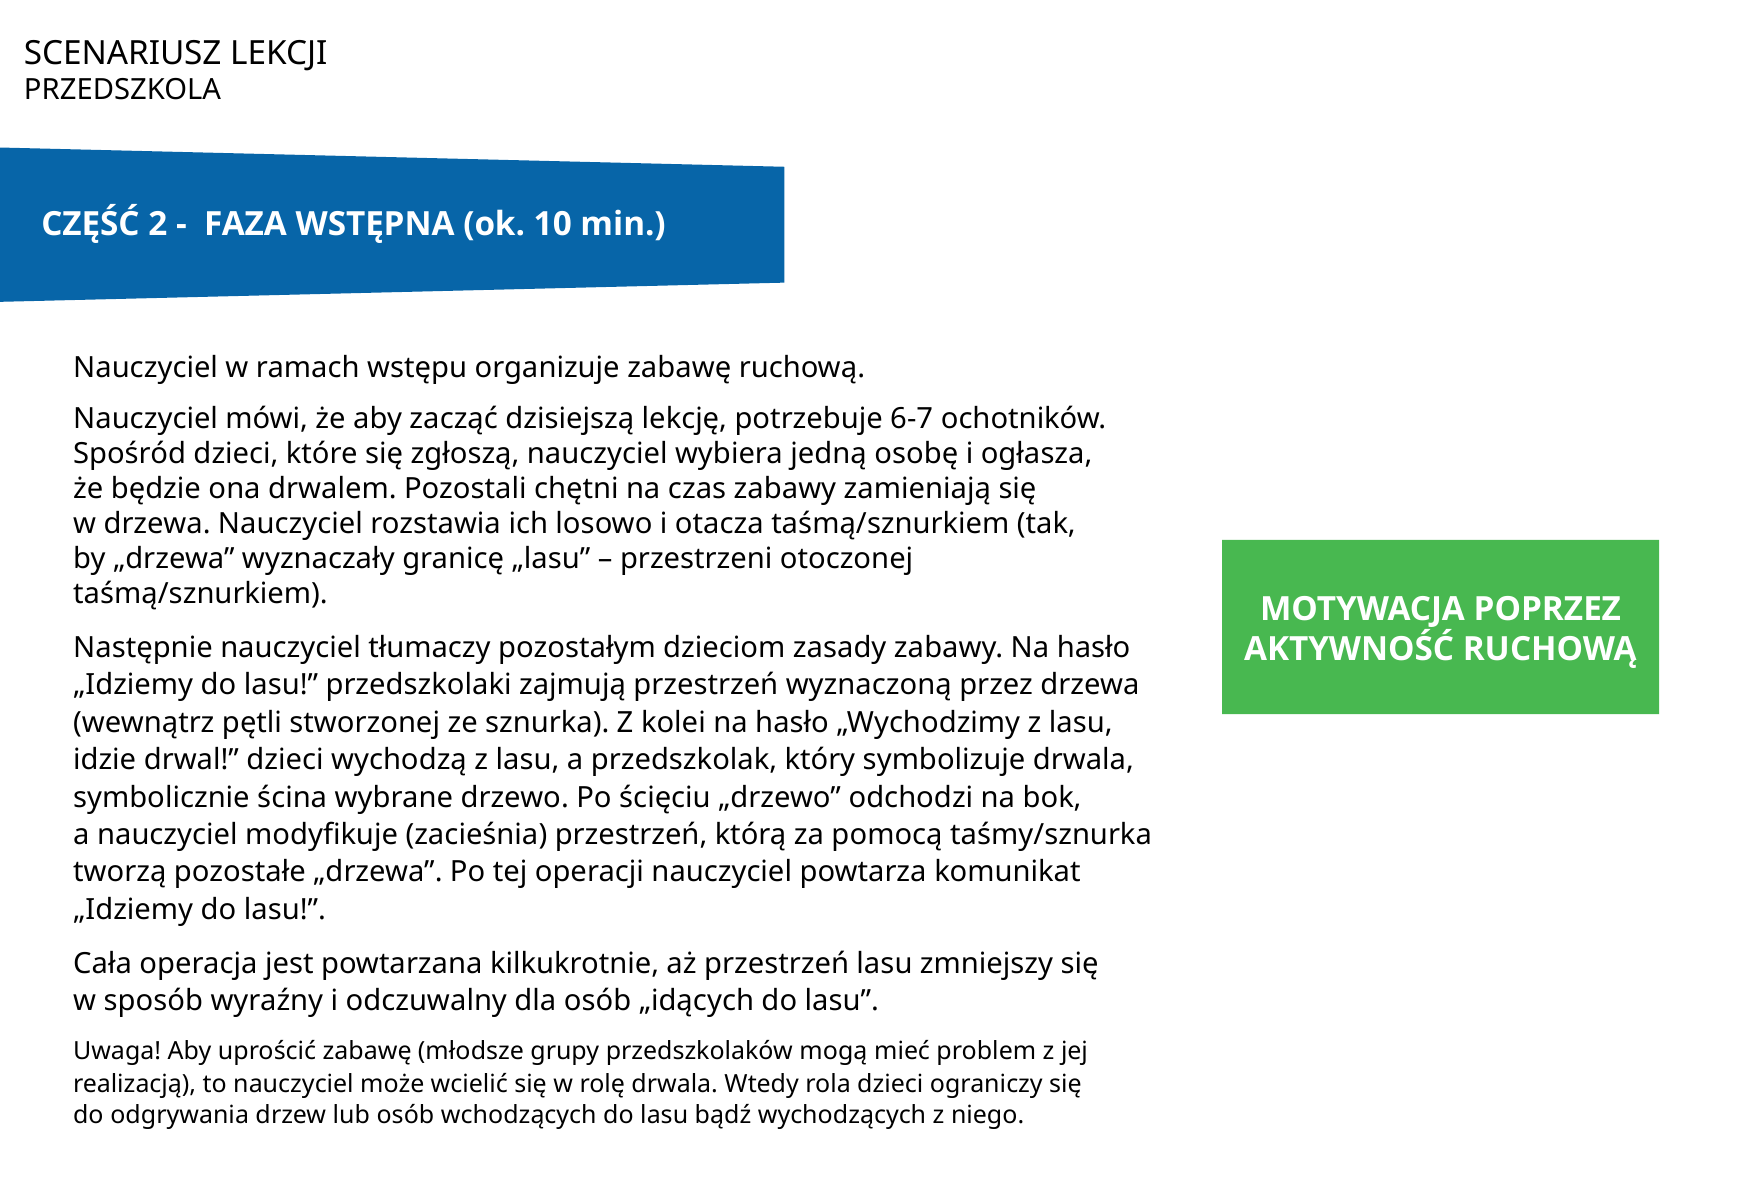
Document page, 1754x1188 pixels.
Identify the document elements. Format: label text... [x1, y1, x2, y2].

text_box Nauczyciel w ramach wstępu organizuje zabawę ruchową. Nauczyciel mówi, że aby zacząć dzisiejszą lekcję, potrzebuje 6-7 ochotników. Spośród dzieci, które się zgłoszą, nauczyciel wybiera jedną osobę i ogłasza, że będzie ona drwalem. Pozostali chętni na czas zabawy zamieniają się w drzewa. Nauczyciel rozstawia ich losowo i otacza taśmą/sznurkiem (tak, by „drzewa” wyznaczały granicę „lasu” – przestrzeni otoczonej taśmą/sznurkiem). Następnie nauczyciel tłumaczy pozostałym dzieciom zasady zabawy. Na hasło „Idziemy do lasu!” przedszkolaki zajmują przestrzeń wyznaczoną przez drzewa (wewnątrz pętli stworzonej ze sznurka). Z kolei na hasło „Wychodzimy z lasu, idzie drwal!” dzieci wychodzą z lasu, a przedszkolak, który symbolizuje drwala, symbolicznie ścina wybrane drzewo. Po ścięciu „drzewo” odchodzi na bok, a nauczyciel modyfikuje (zacieśnia) przestrzeń, którą za pomocą taśmy/sznurka tworzą pozostałe „drzewa”. Po tej operacji nauczyciel powtarza komunikat „Idziemy do lasu!”. Cała operacja jest powtarzana kilkukrotnie, aż przestrzeń lasu zmniejszy się w sposób wyraźny i odczuwalny dla osób „idących do lasu”. Uwaga! Aby uprościć zabawę (młodsze grupy przedszkolaków mogą mieć problem z jej realizacją), to nauczyciel może wcielić się w rolę drwala. Wtedy rola dzieci ograniczy się do odgrywania drzew lub osób wchodzących do lasu bądź wychodzących z niego. [58, 338, 1186, 1137]
text_box [0, 146, 786, 303]
text_box MOTYWACJA POPRZEZ AKTYWNOŚĆ RUCHOWĄ [1222, 539, 1660, 715]
text_box CZĘŚĆ 2 - FAZA WSTĘPNA (ok. 10 min.) [26, 194, 1186, 290]
text_box SCENARIUSZ LEKCJI PRZEDSZKOLA [9, 23, 582, 114]
